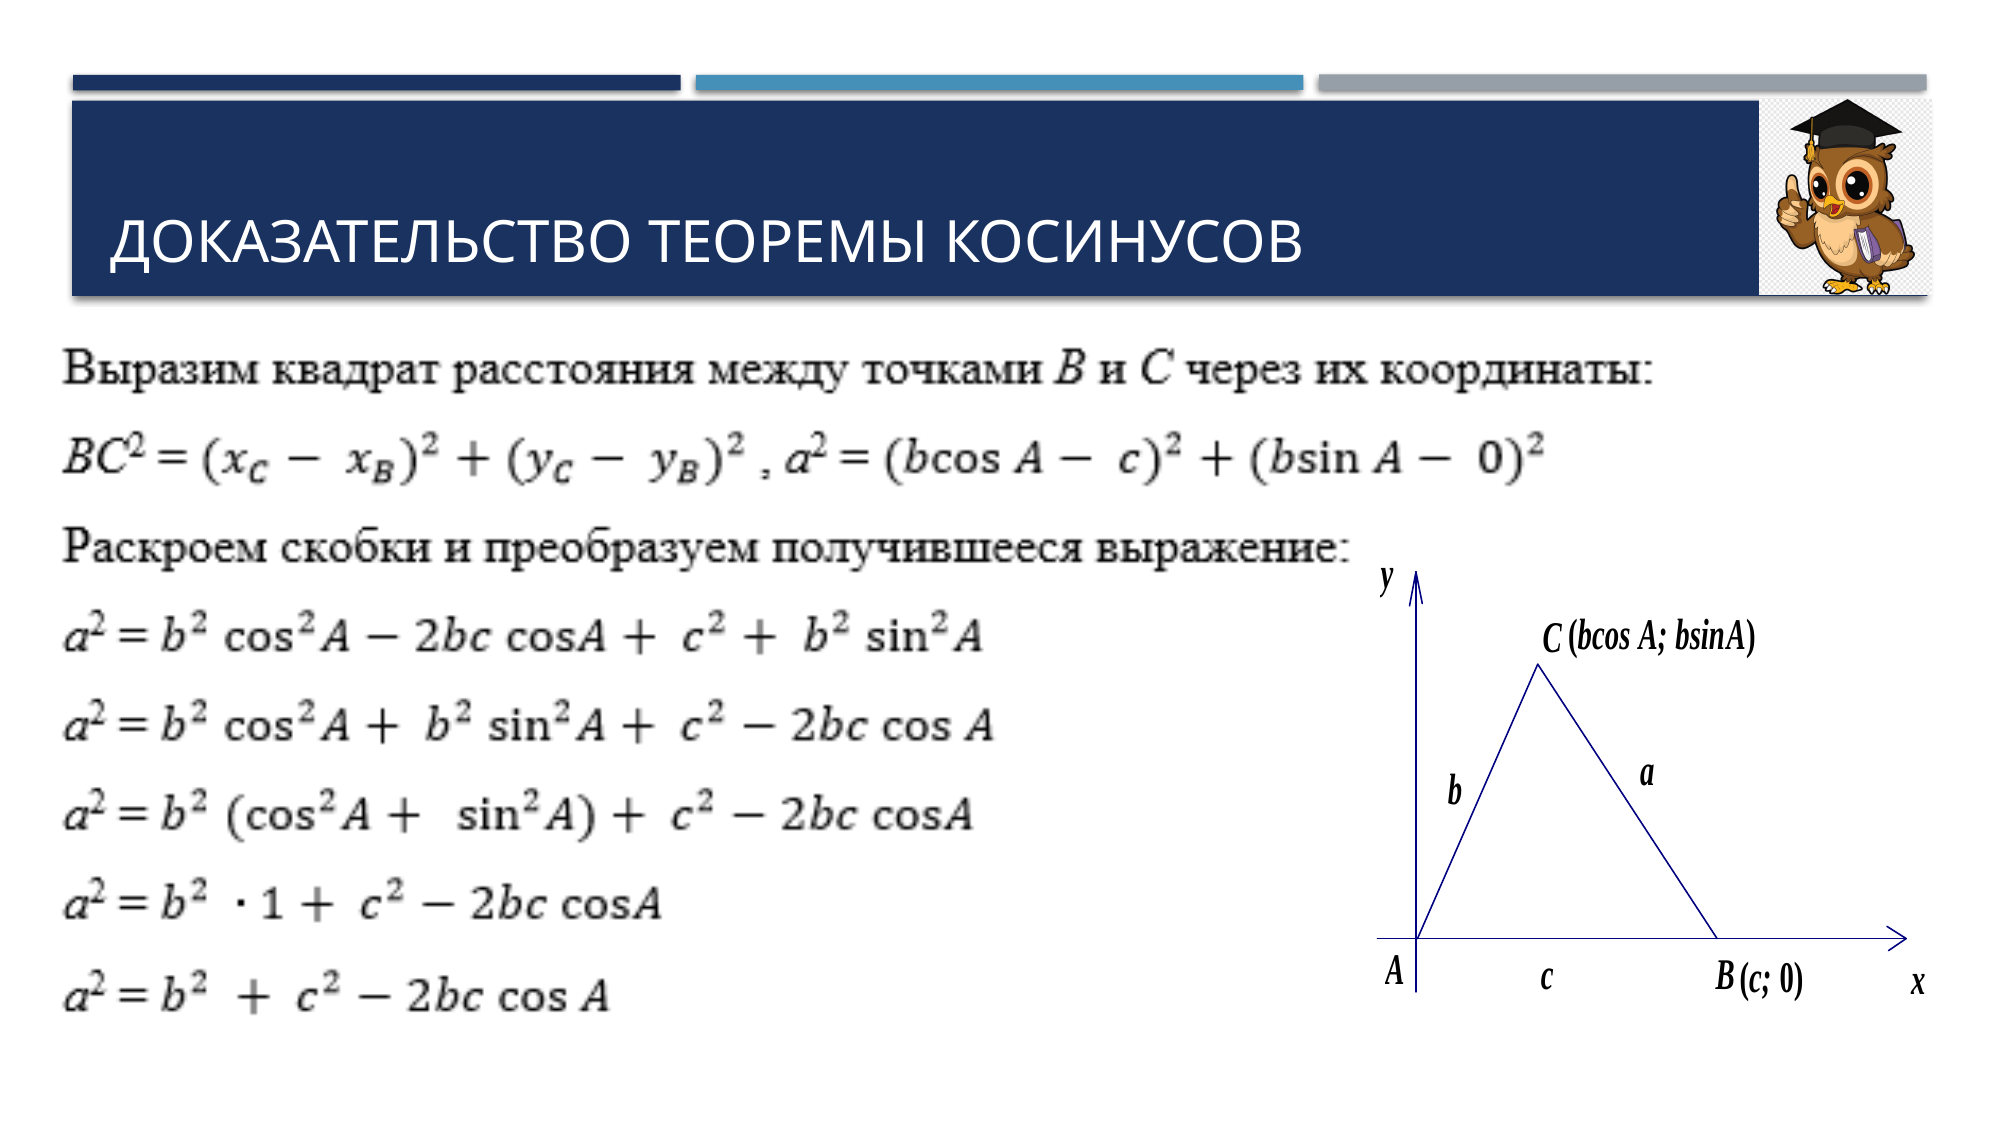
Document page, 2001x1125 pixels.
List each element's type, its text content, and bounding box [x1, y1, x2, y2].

picture [1357, 520, 1952, 1045]
picture [1759, 99, 1932, 295]
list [51, 321, 1694, 1045]
title Доказательство теоремы косинусов [95, 115, 1753, 282]
